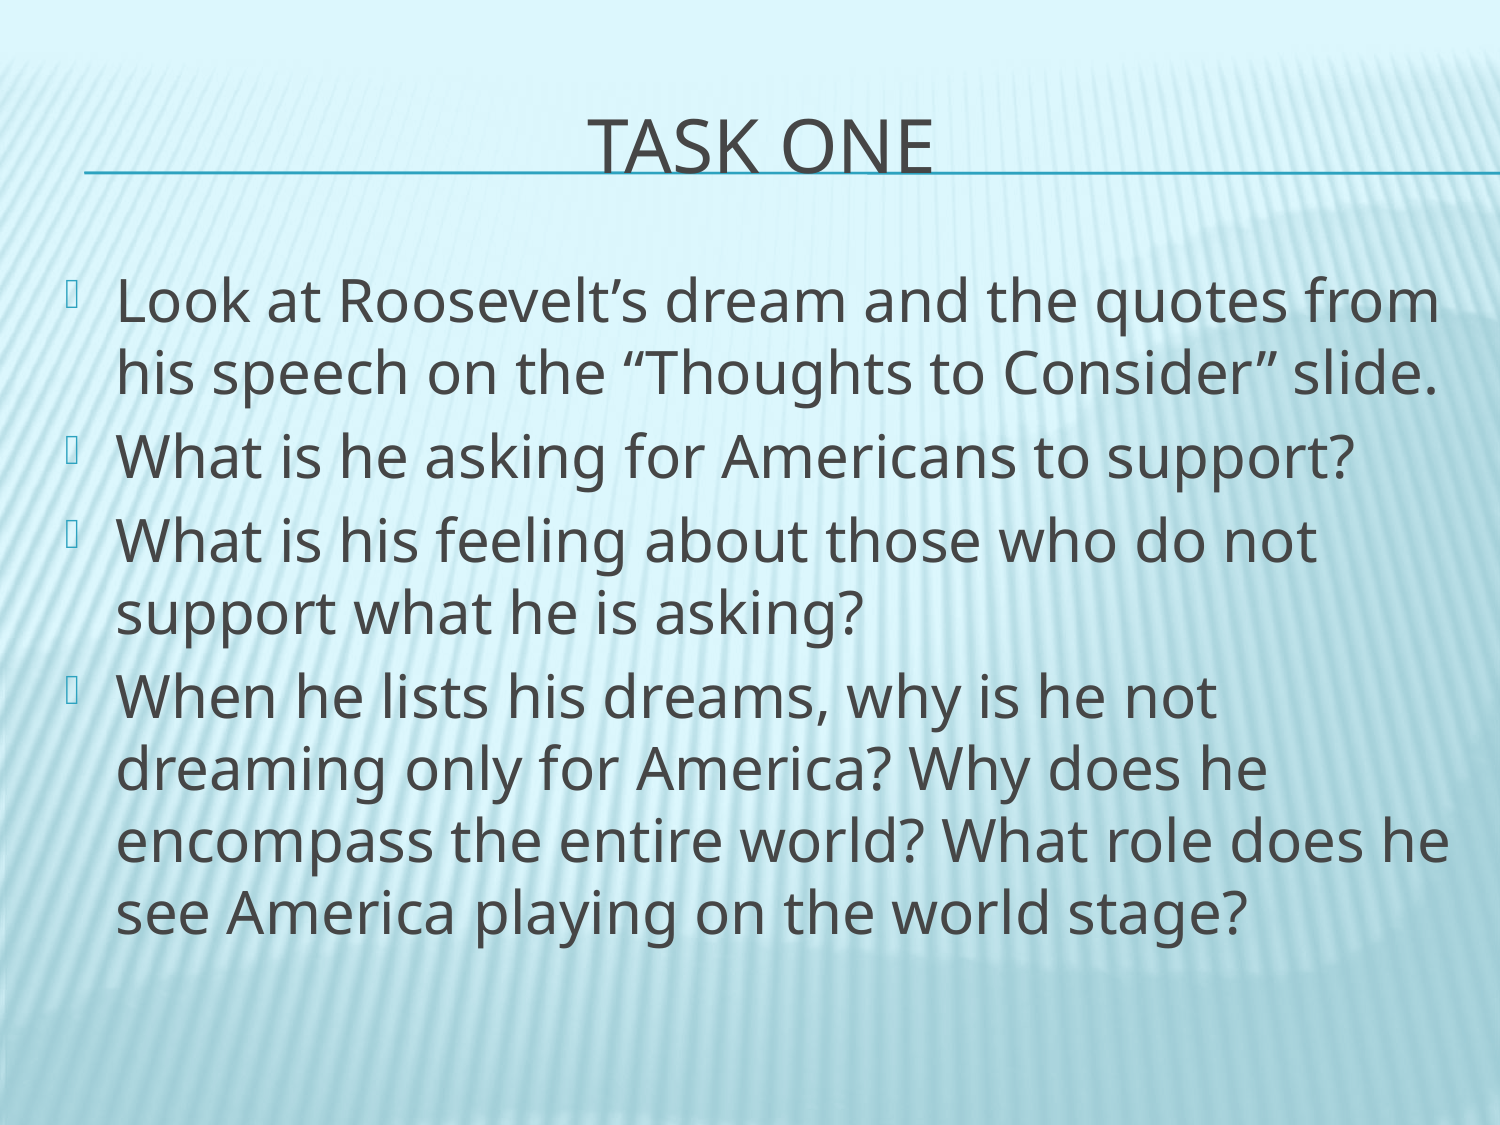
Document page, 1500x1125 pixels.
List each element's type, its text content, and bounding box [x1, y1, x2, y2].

title Task One [50, 75, 1475, 213]
list Look at Roosevelt’s dream and the quotes from his speech on the “Thoughts to Consider” slide. What is he asking for Americans to support? What is his feeling about those who do not support what he is asking? When he lists his dreams, why is he not dreaming only for America? Why does he encompass the entire world? What role does he see America playing on the world stage? [50, 254, 1475, 998]
